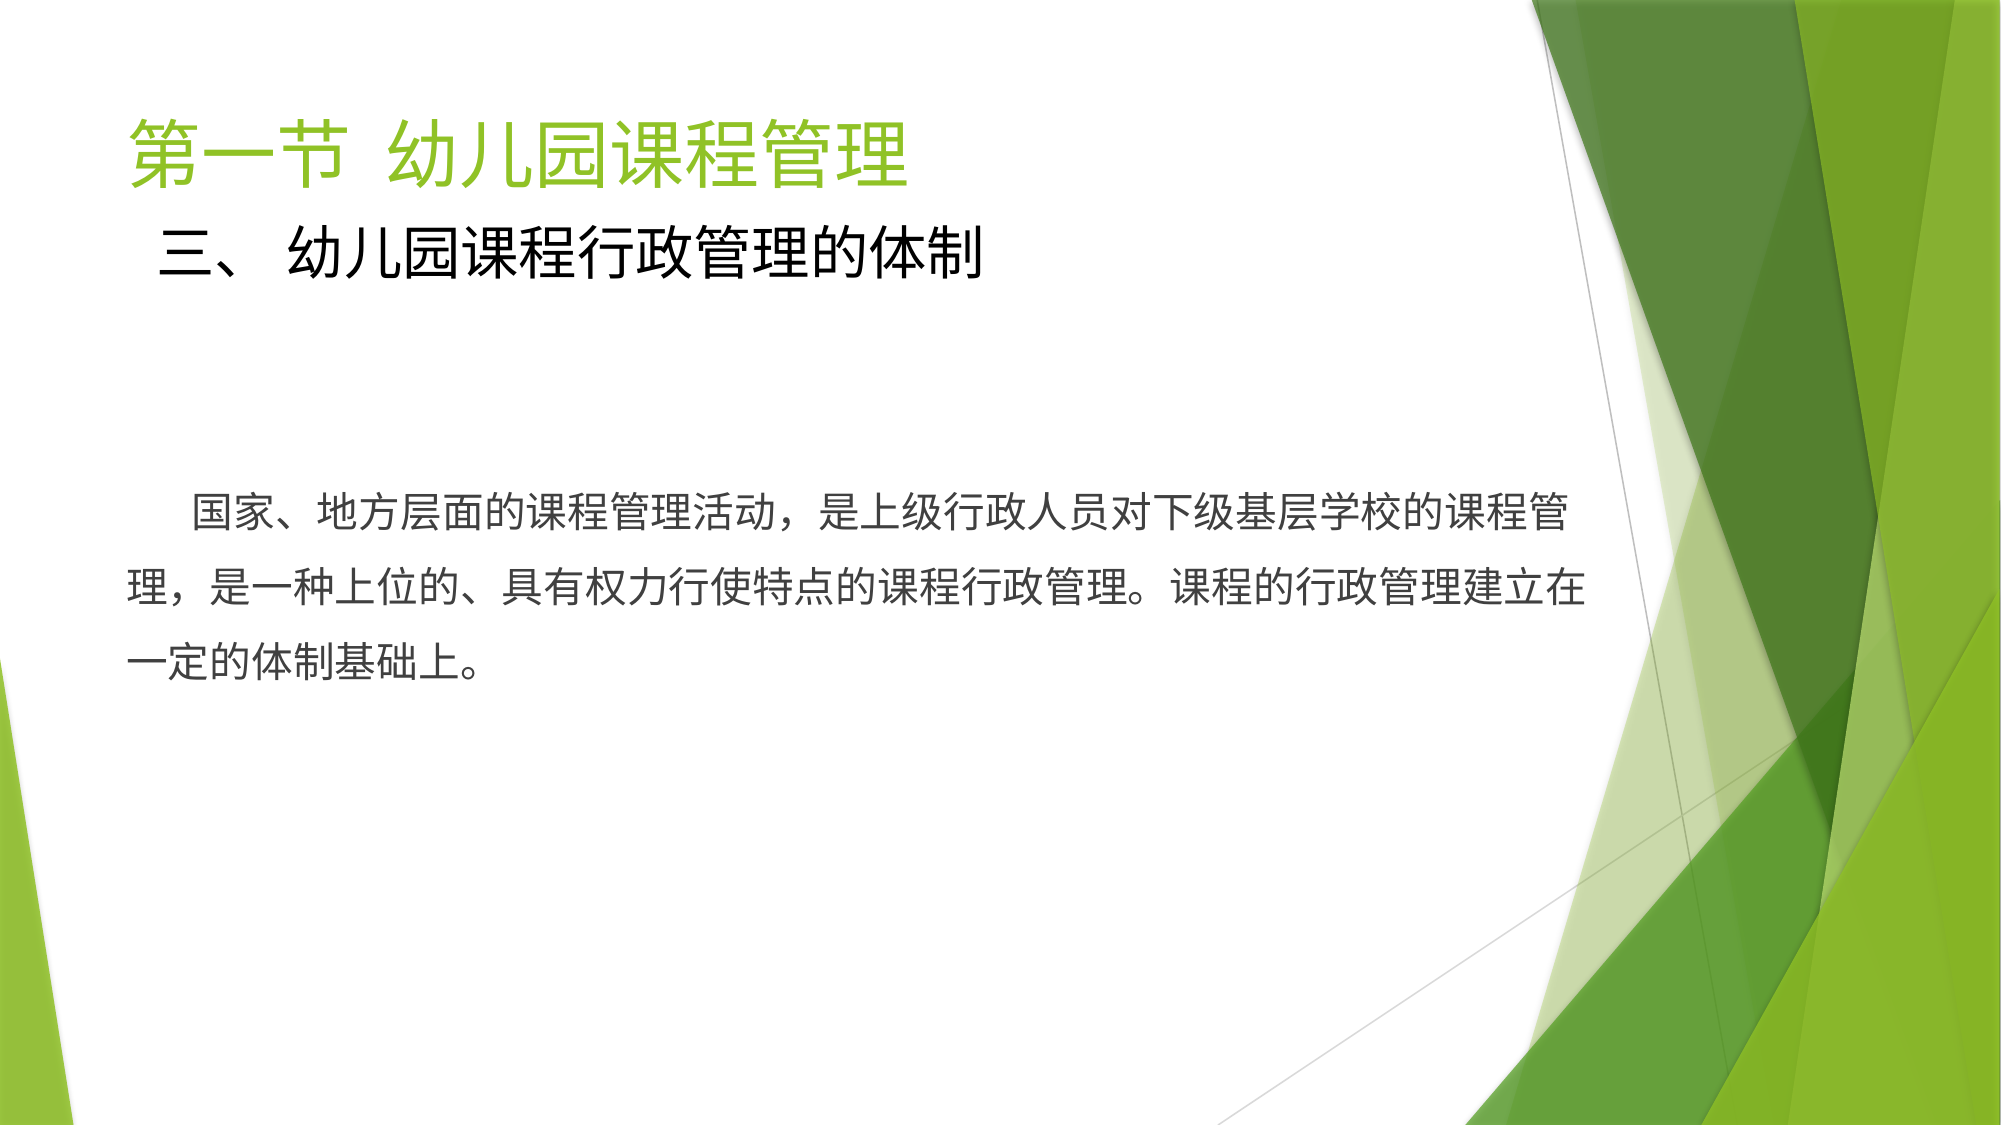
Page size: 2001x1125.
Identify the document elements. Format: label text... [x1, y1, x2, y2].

title 第一节 幼儿园课程管理 [111, 99, 1522, 317]
list 国家、地方层面的课程管理活动，是上级行政人员对下级基层学校的课程管理，是一种上位的、具有权力行使特点的课程行政管理。课程的行政管理建立在一定的体制基础上。 [111, 453, 1604, 640]
text_box 三、 幼儿园课程行政管理的体制 [141, 208, 1451, 294]
